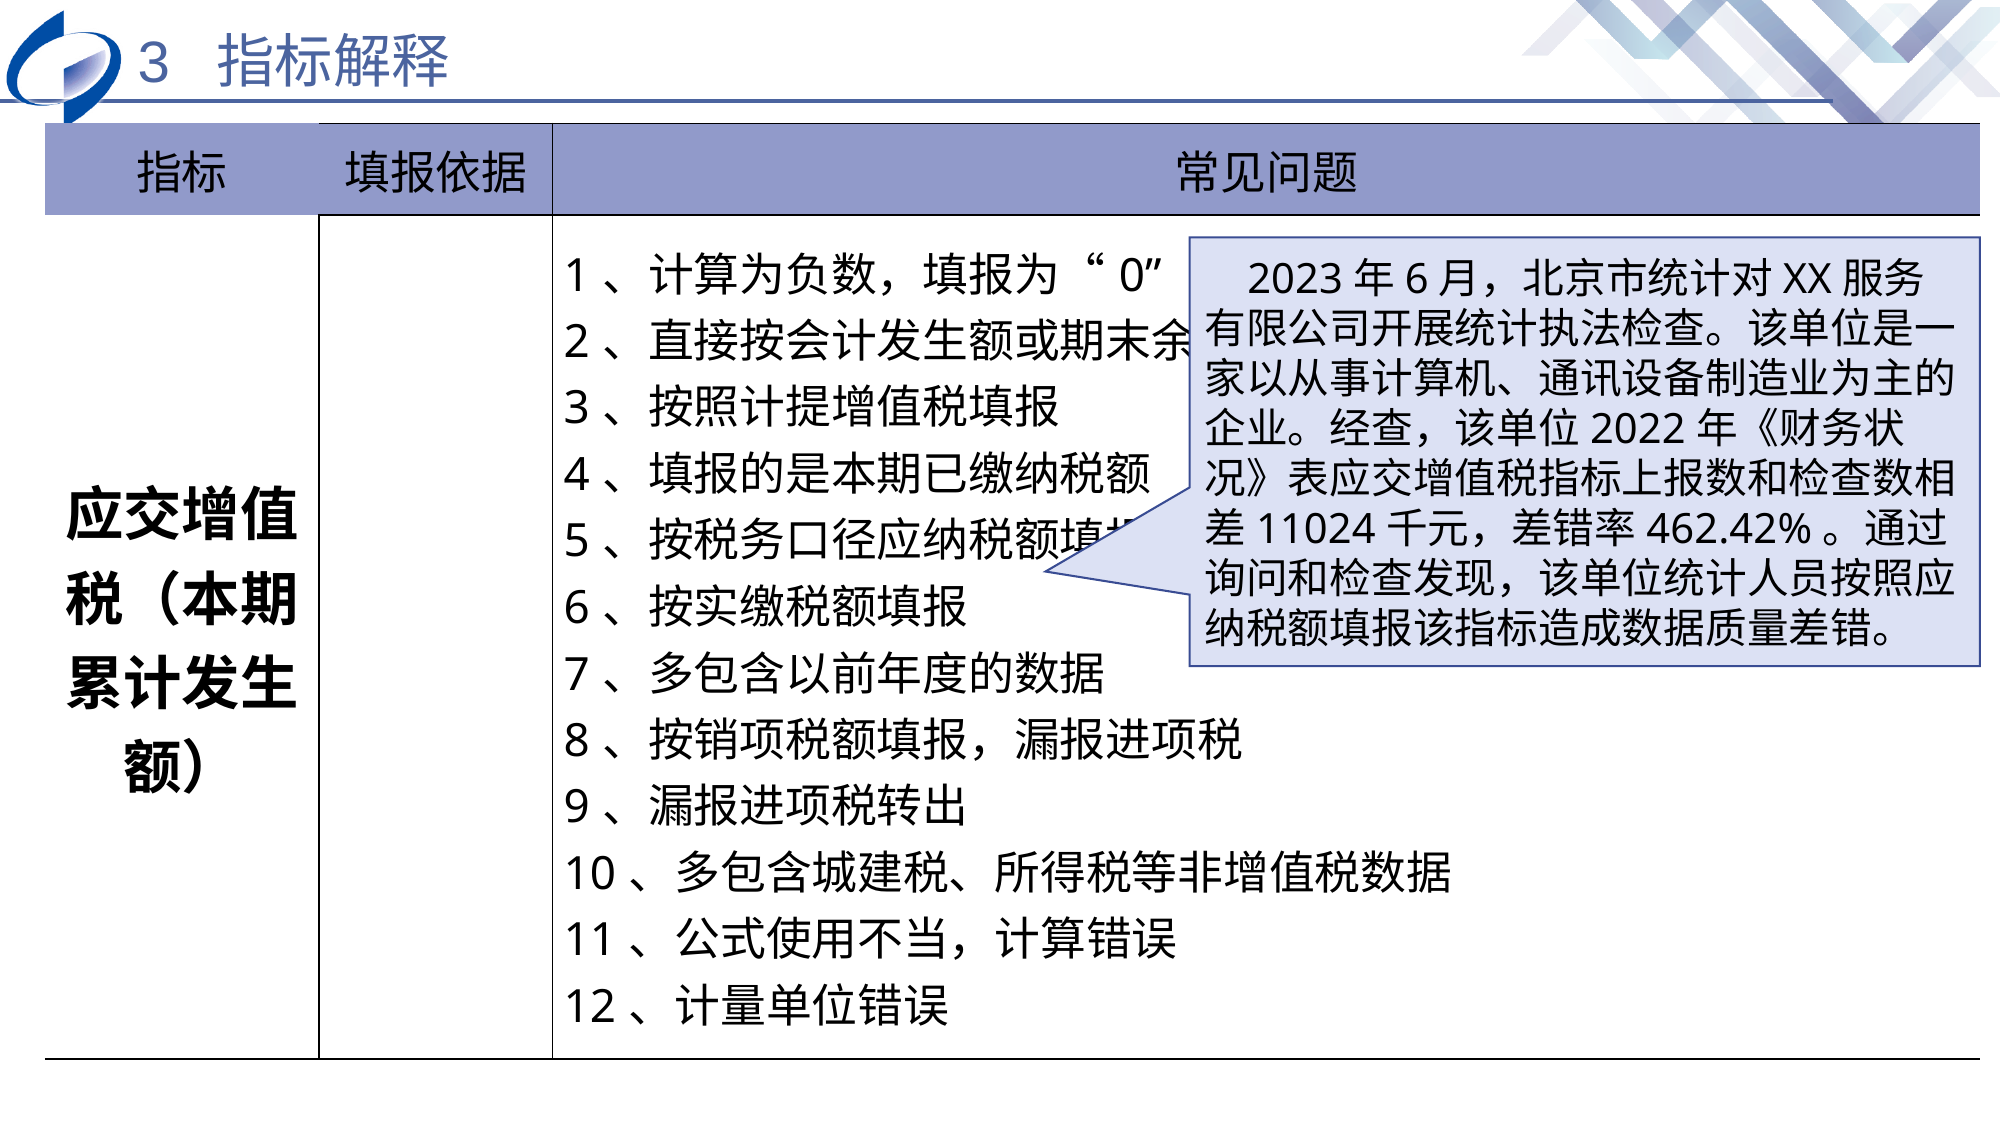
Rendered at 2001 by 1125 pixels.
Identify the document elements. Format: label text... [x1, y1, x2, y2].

table_cell 应交增值税（本期累计发生额） [45, 215, 318, 1058]
picture [1412, 0, 2000, 166]
text_box 2023年6月，北京市统计对XX服务有限公司开展统计执法检查。该单位是一家以从事计算机、通讯设备制造业为主的企业。经查，该单位2022年《财务状况》表应交增值税指标上报数和检查数相差11024千元，差错率462.42%。通过询问和检查发现，该单位统计人员按照应纳税额填报该指标造成数据质量差错。 [1042, 236, 1981, 668]
table_header 指标 [45, 123, 319, 215]
picture [4, 9, 123, 128]
text_box 3 指标解释 [122, 0, 804, 100]
table_header 常见问题 [553, 124, 1980, 214]
table_cell [320, 216, 552, 1058]
table_cell 1、计算为负数，填报为“0” 2、直接按会计发生额或期末余额数填报 3、按照计提增值税填报 4、填报的是本期已缴纳税额 5、按税务口径应纳税额填报 6、按实缴税额填报 7、多包含以前年度的数据 8、按销项税额填报，漏报进项税 9、漏报进项税转出 10、多包含城建税、所得税等非增值税数据 11、公式使用不当，计算错误 12、计量单位错误 [553, 216, 1980, 1058]
table_header 填报依据 [319, 124, 552, 214]
